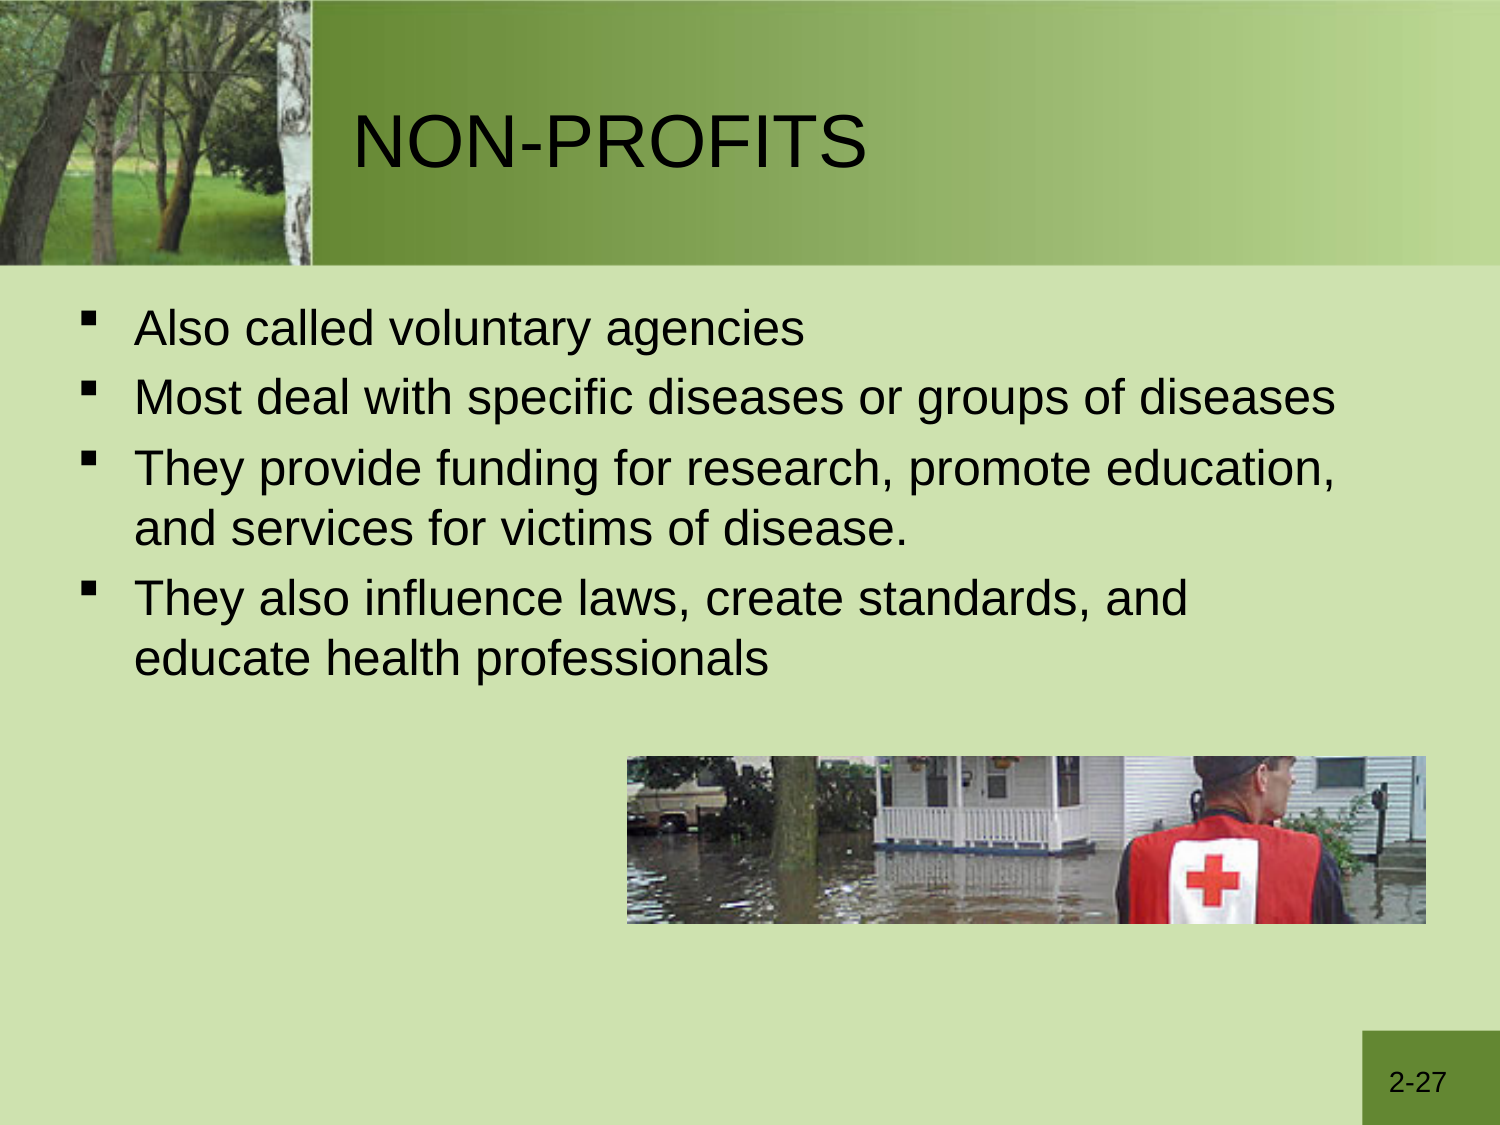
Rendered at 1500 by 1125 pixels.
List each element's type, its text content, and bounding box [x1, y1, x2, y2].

title NON-PROFITS [337, 24, 1438, 250]
picture [0, 0, 1500, 1125]
slide_number 2-27 [1149, 1031, 1463, 1107]
list Also called voluntary agencies Most deal with specific diseases or groups of diseases They provide funding for research, promote education, and services for victims of disease. They also influence laws, create standards, and educate health professionals [62, 287, 1375, 1000]
